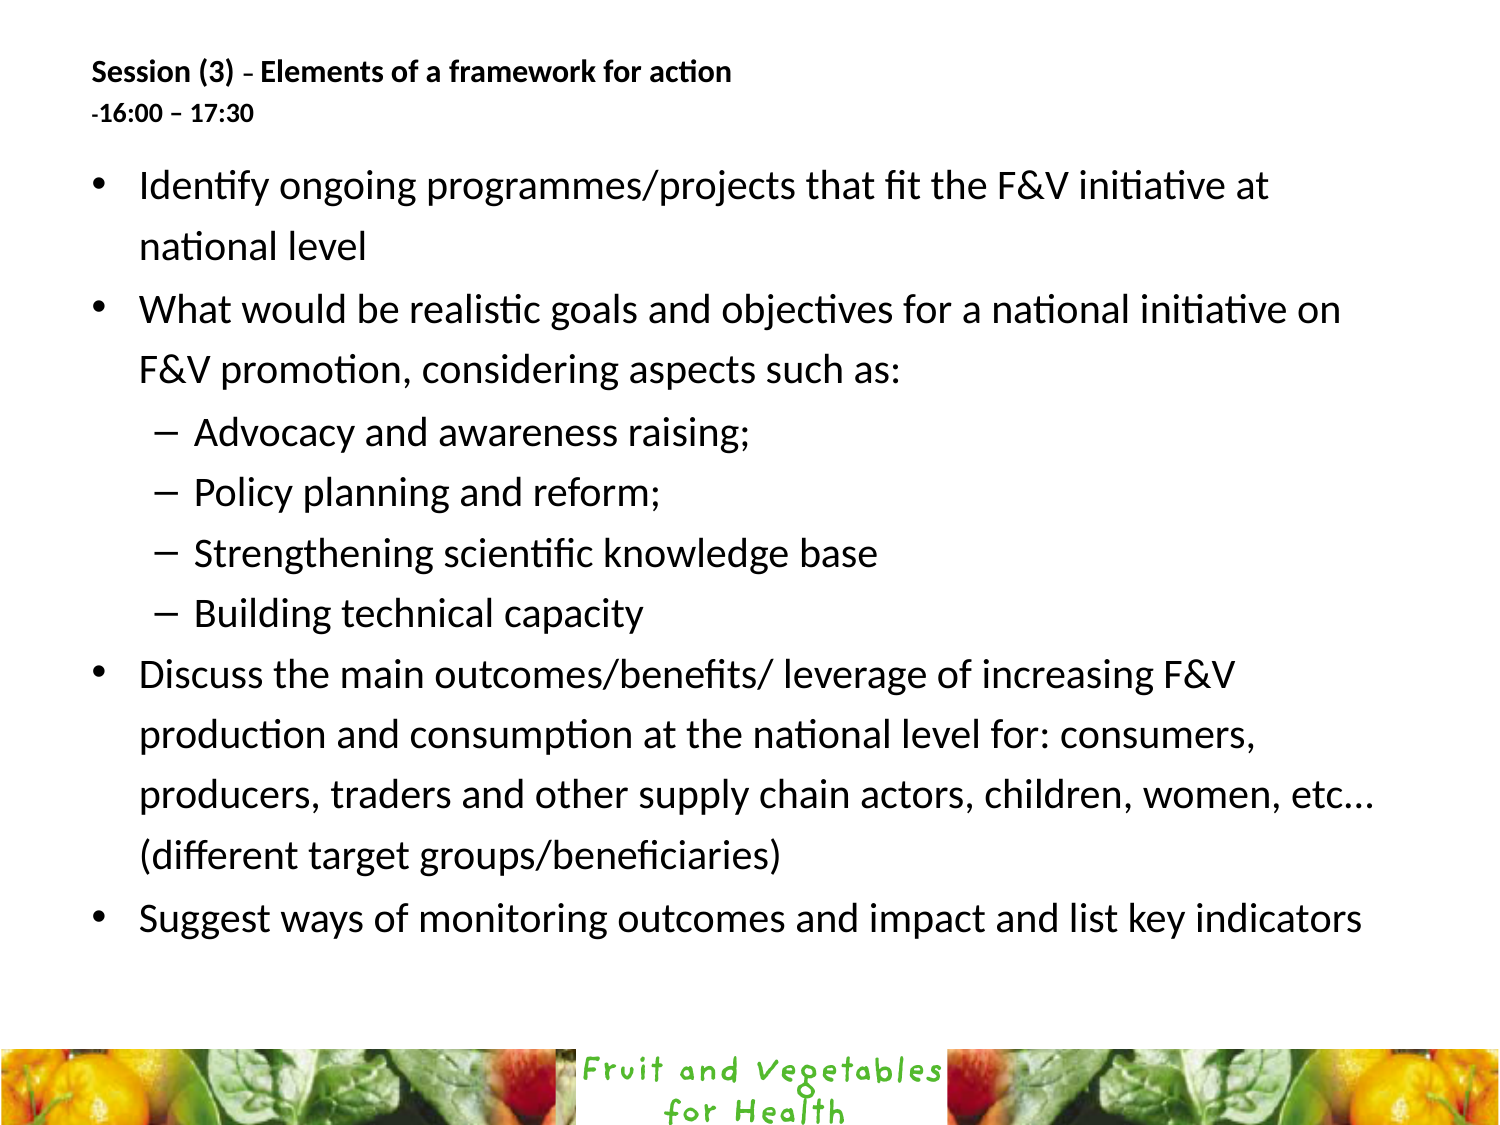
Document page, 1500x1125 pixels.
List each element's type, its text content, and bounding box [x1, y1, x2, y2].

list Session (3) – Elements of a framework for action -16:00 – 17:30 Identify ongoing programmes/projects that fit the F&V initiative at national level What would be realistic goals and objectives for a national initiative on F&V promotion, considering aspects such as: Advocacy and awareness raising; Policy planning and reform; Strengthening scientific knowledge base Building technical capacity Discuss the main outcomes/benefits/ leverage of increasing F&V production and consumption at the national level for: consumers, producers, traders and other supply chain actors, children, women, etc...(different target groups/beneficiaries) Suggest ways of monitoring outcomes and impact and list key indicators [76, 42, 1427, 1012]
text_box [1, 1049, 1499, 1125]
